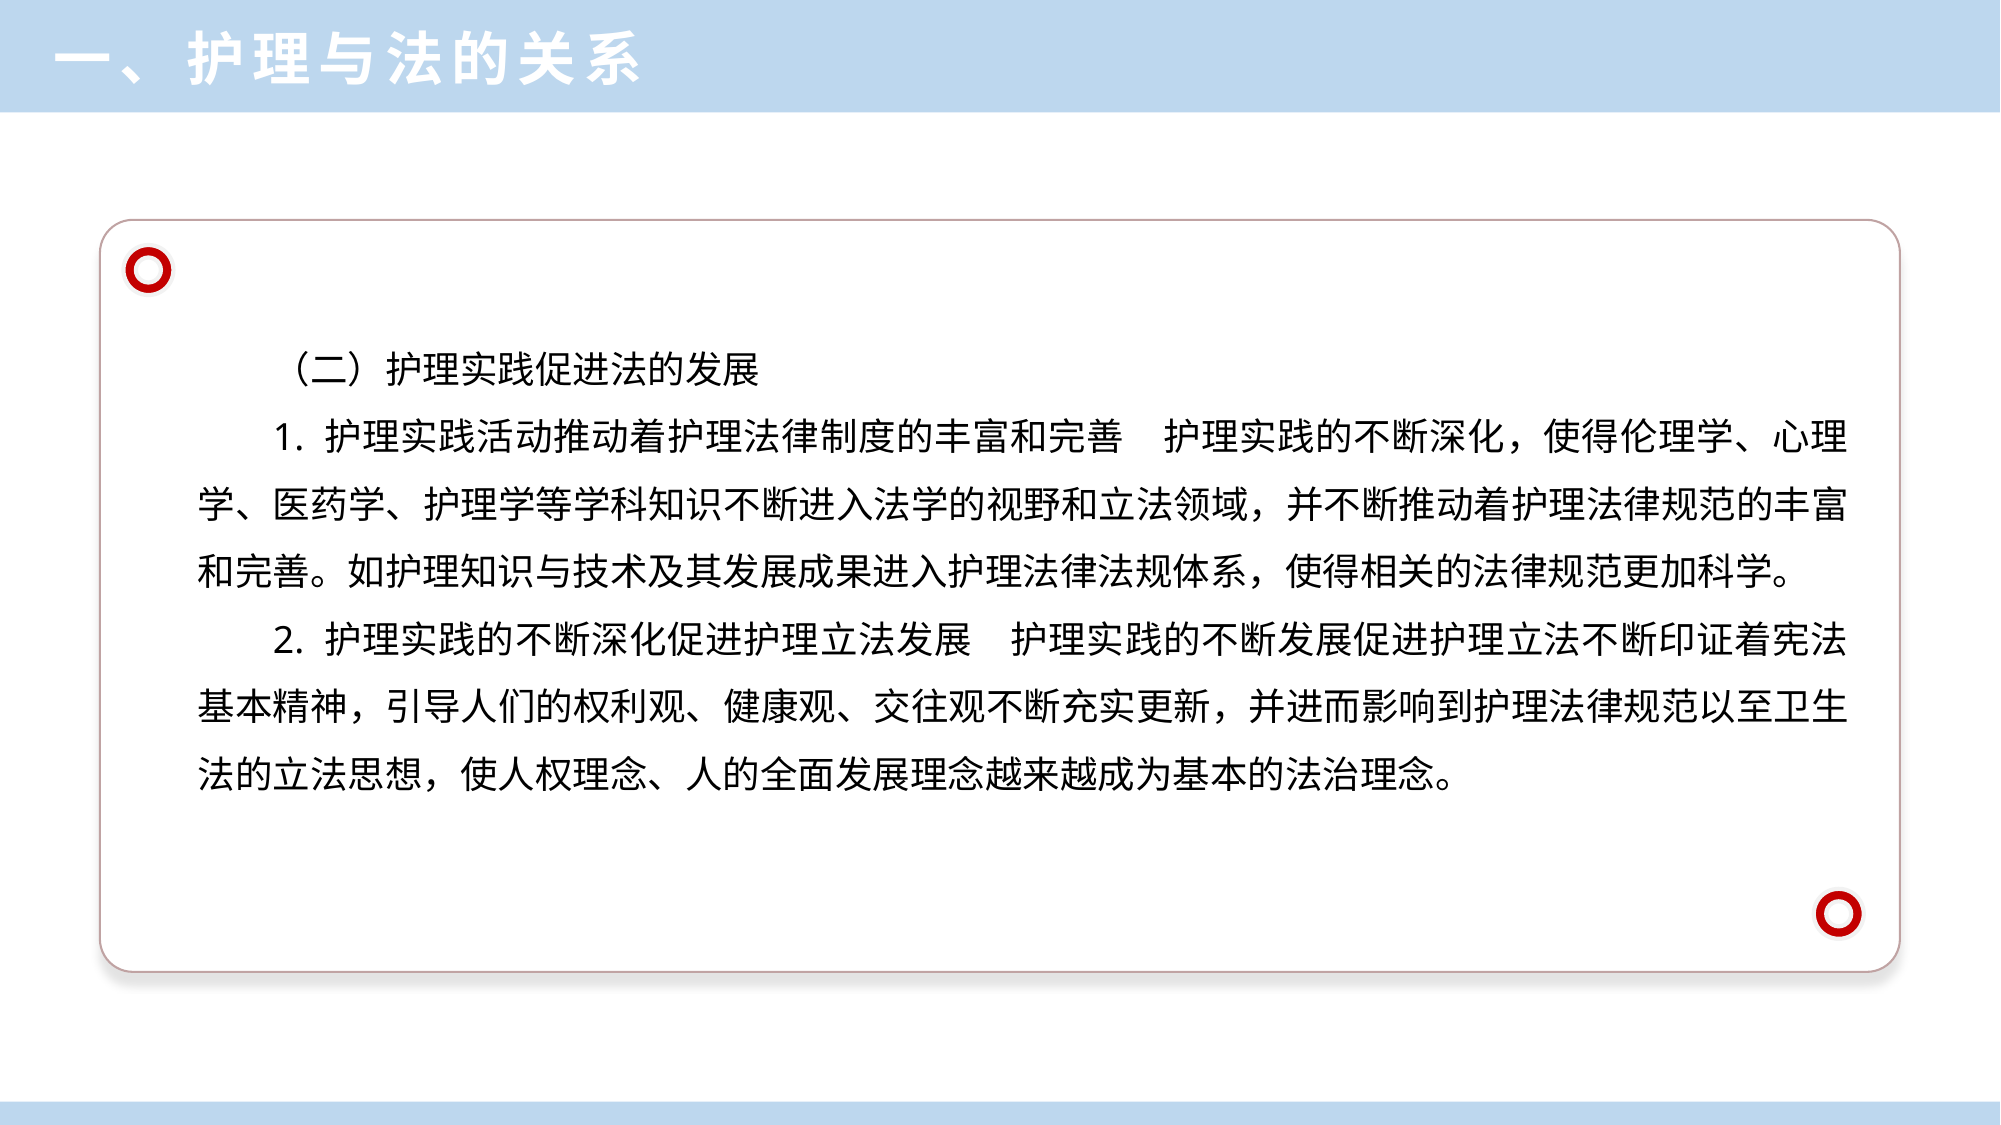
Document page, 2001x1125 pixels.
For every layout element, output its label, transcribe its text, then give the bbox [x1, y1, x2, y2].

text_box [99, 219, 1900, 972]
text_box 一、护理与法的关系 [41, 16, 655, 98]
